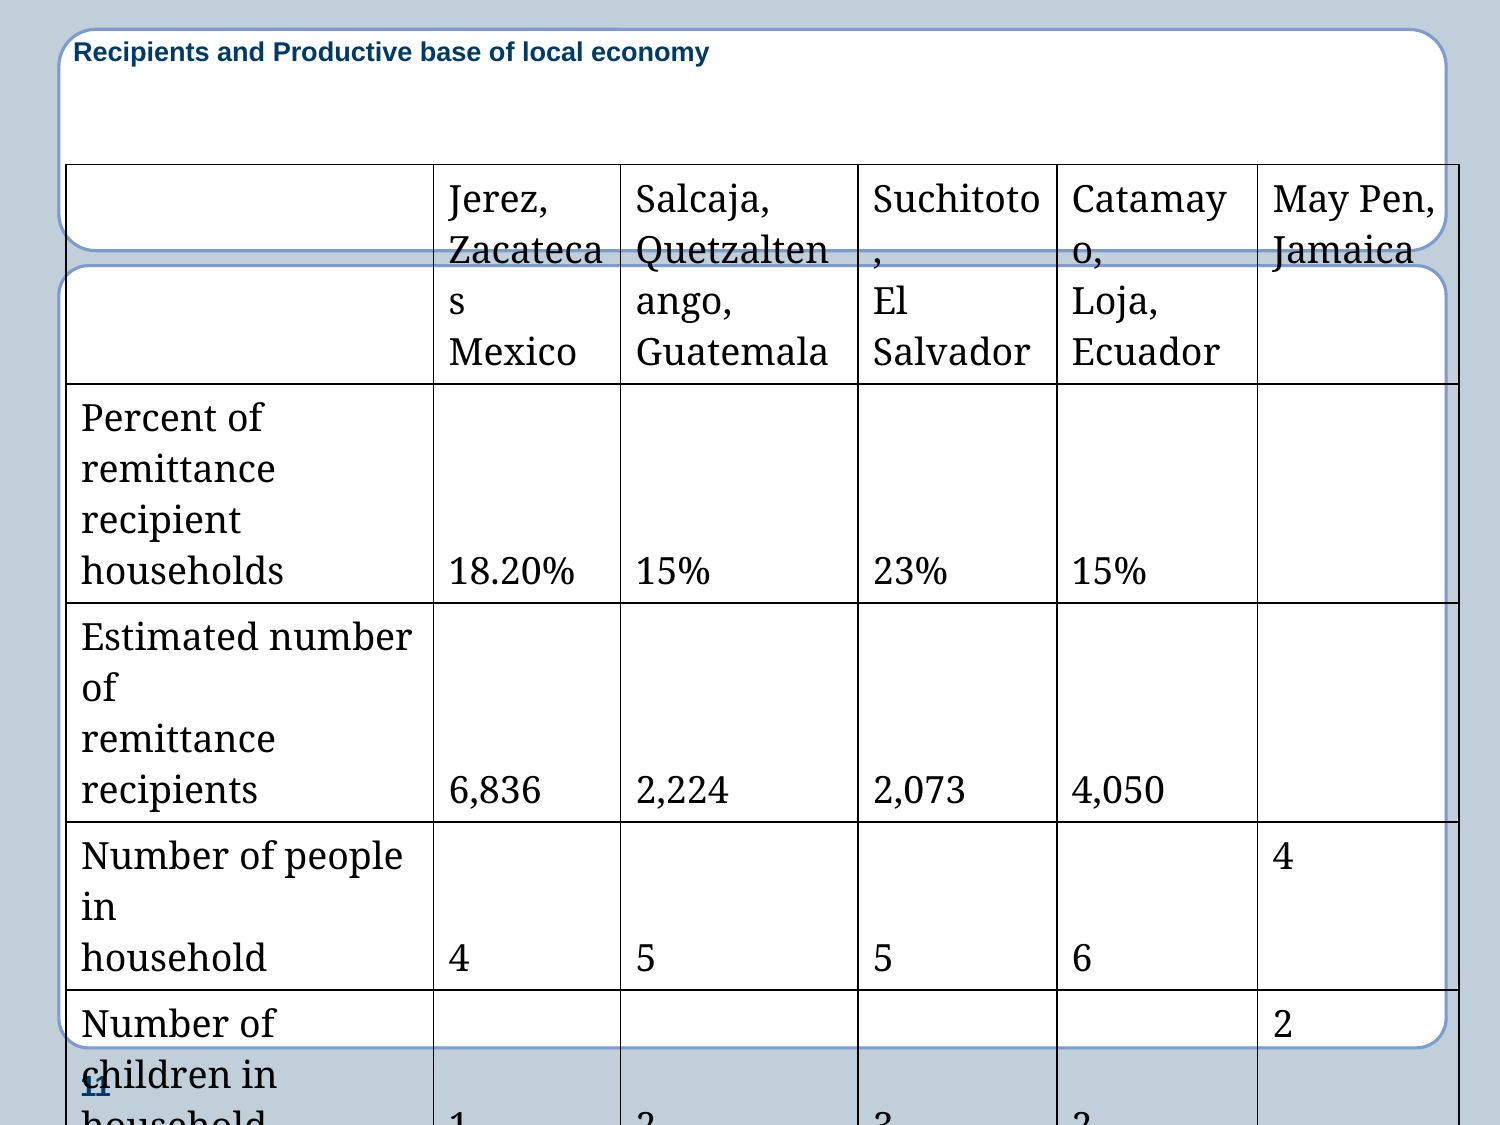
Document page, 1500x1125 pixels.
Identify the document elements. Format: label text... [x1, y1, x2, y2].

table_header May Pen, Jamaica [1258, 165, 1458, 383]
title Recipients and Productive base of local economy [72, 19, 1424, 67]
table_header [67, 165, 433, 383]
table_cell Percent of remittance recipient households [67, 385, 433, 602]
table_cell 3 [859, 991, 1056, 1125]
table_cell 6,836 [434, 604, 620, 821]
table_cell 5 [859, 823, 1056, 989]
table_cell 15% [1058, 385, 1257, 602]
table_cell 23% [859, 385, 1056, 602]
table_header Suchitoto, El Salvador [859, 165, 1056, 383]
table_cell 2 [1058, 991, 1257, 1125]
table_cell 15% [621, 385, 857, 602]
table_cell 2,073 [859, 604, 1056, 821]
table_cell Number of children in household [67, 991, 433, 1125]
table_header Salcaja, Quetzaltenango, Guatemala [621, 165, 857, 383]
table_cell [1258, 604, 1458, 821]
table_cell 2,224 [621, 604, 857, 821]
table_cell 5 [621, 823, 857, 989]
table_cell [1258, 385, 1458, 602]
table_header Catamayo, Loja, Ecuador [1058, 165, 1257, 383]
table_cell 18.20% [434, 385, 620, 602]
table_cell 4 [1258, 823, 1458, 989]
table_cell 2 [621, 991, 857, 1125]
table_cell 6 [1058, 823, 1257, 989]
table_cell 4 [434, 823, 620, 989]
table_cell 2 [1258, 991, 1458, 1125]
table_cell 4,050 [1058, 604, 1257, 821]
table_cell Estimated number of remittance recipients [67, 604, 433, 821]
table_cell Number of people in household [67, 823, 433, 989]
table_header Jerez, Zacatecas Mexico [434, 165, 620, 383]
table_cell 1 [434, 991, 620, 1125]
